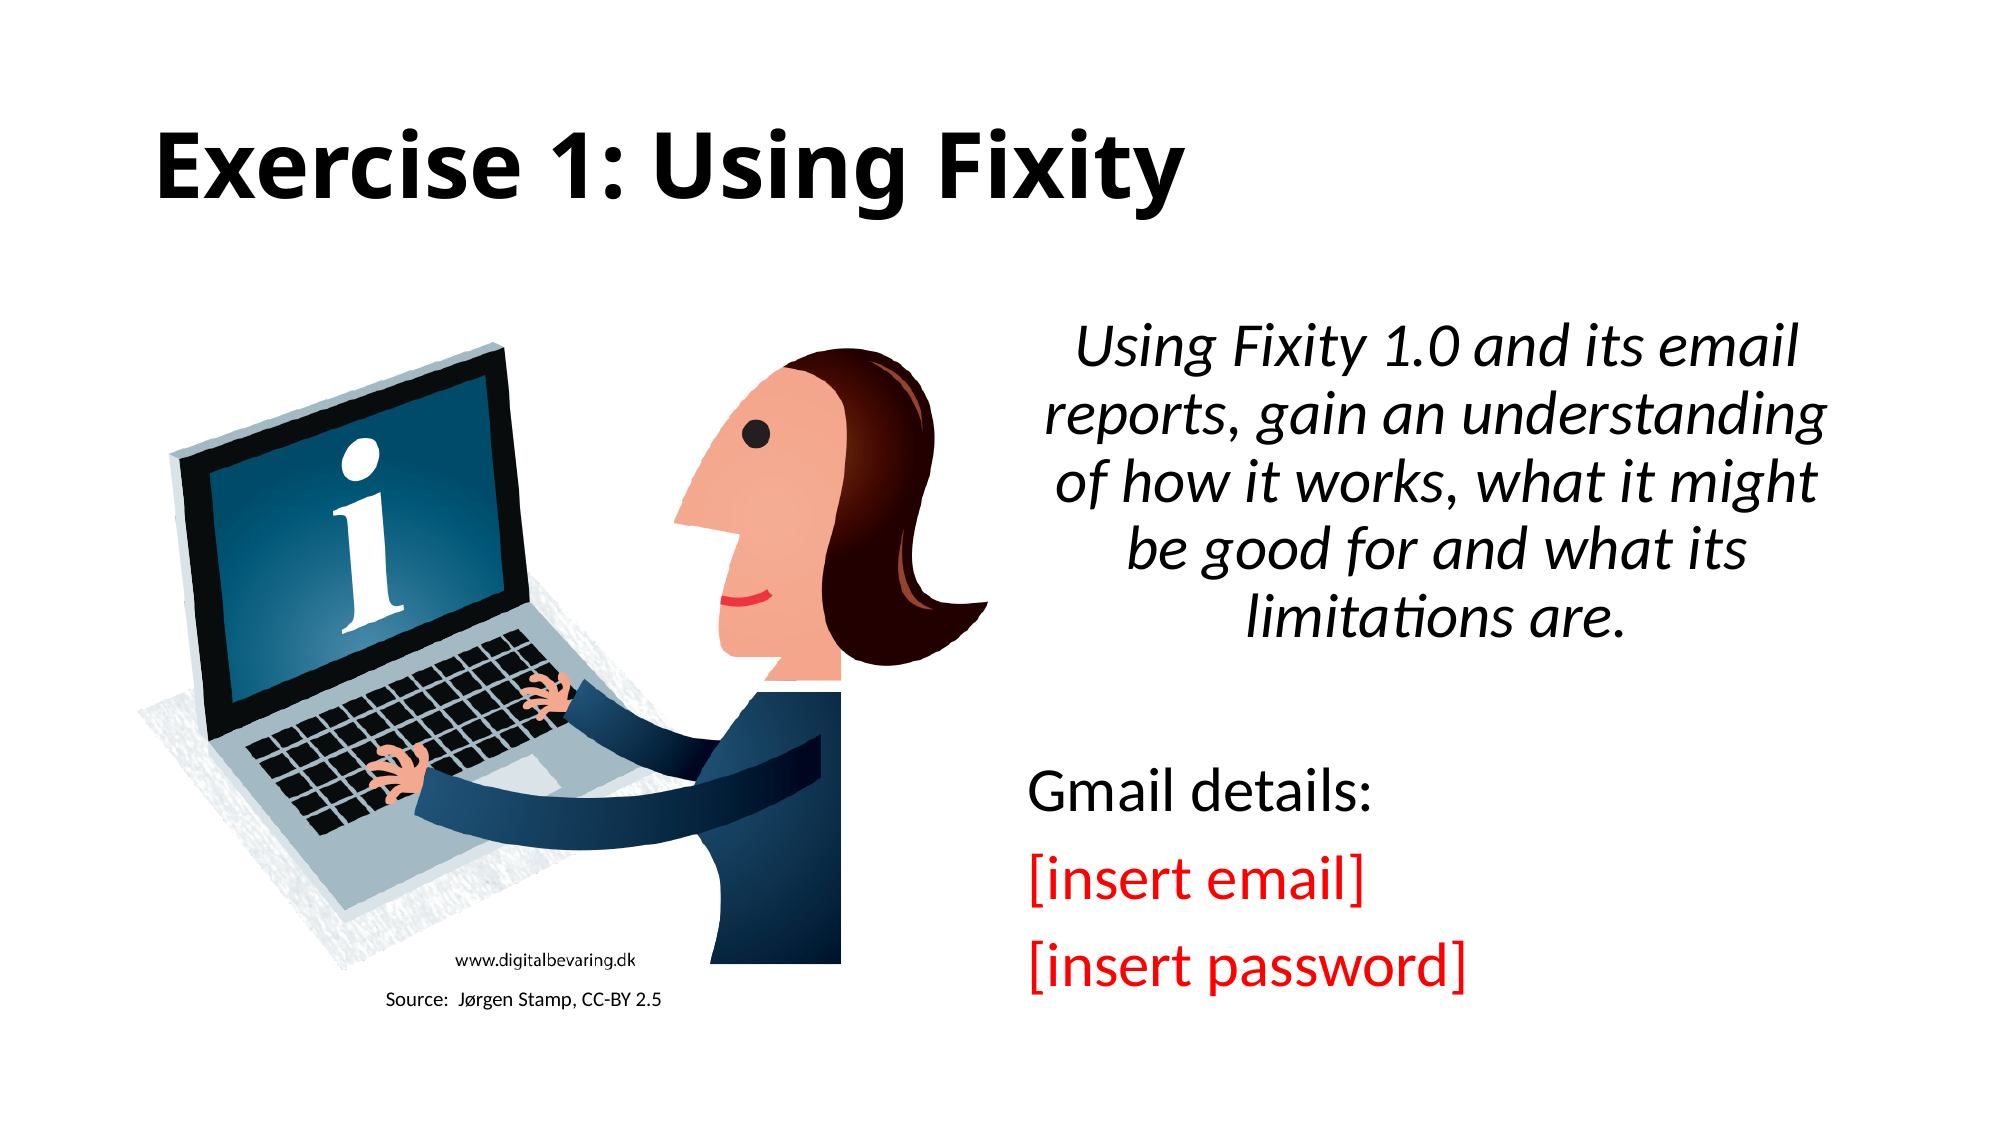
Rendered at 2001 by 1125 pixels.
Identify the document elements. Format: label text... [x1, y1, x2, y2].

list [137, 343, 988, 970]
text_box Source: Jørgen Stamp, CC-BY 2.5 [370, 978, 677, 1019]
title Exercise 1: Using Fixity [137, 59, 1863, 278]
list Using Fixity 1.0 and its email reports, gain an understanding of how it works, what it might be good for and what its limitations are. Gmail details: [insert email] [insert password] [1012, 305, 1863, 1019]
